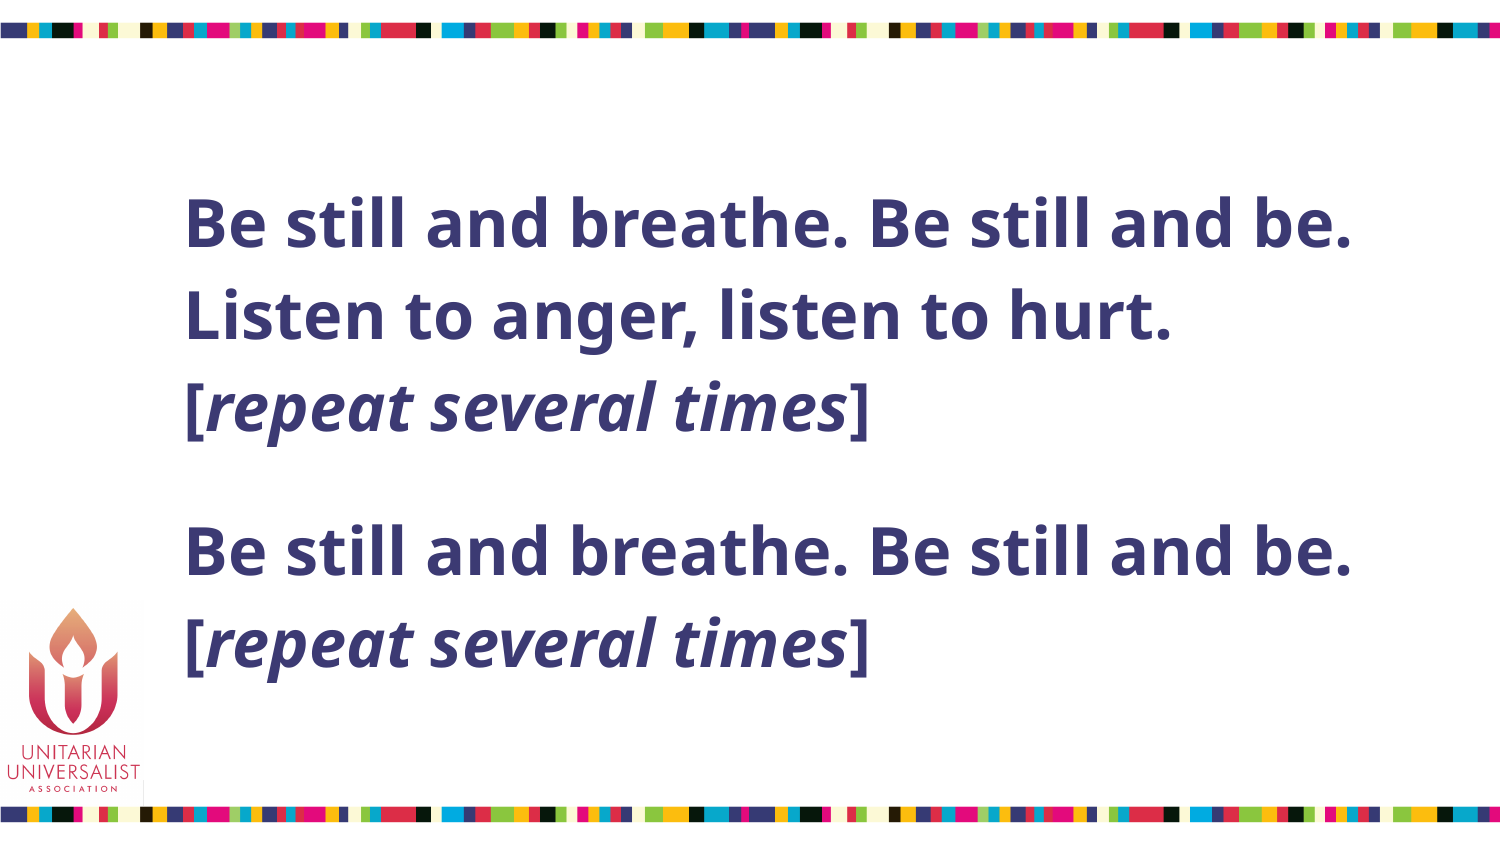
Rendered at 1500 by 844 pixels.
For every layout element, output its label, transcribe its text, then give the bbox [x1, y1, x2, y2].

text_box Be still and breathe. Be still and be. Listen to anger, listen to hurt. [repeat several times] Be still and breathe. Be still and be. [repeat several times] [168, 154, 1421, 696]
picture [0, 22, 1500, 40]
picture [0, 600, 1500, 824]
